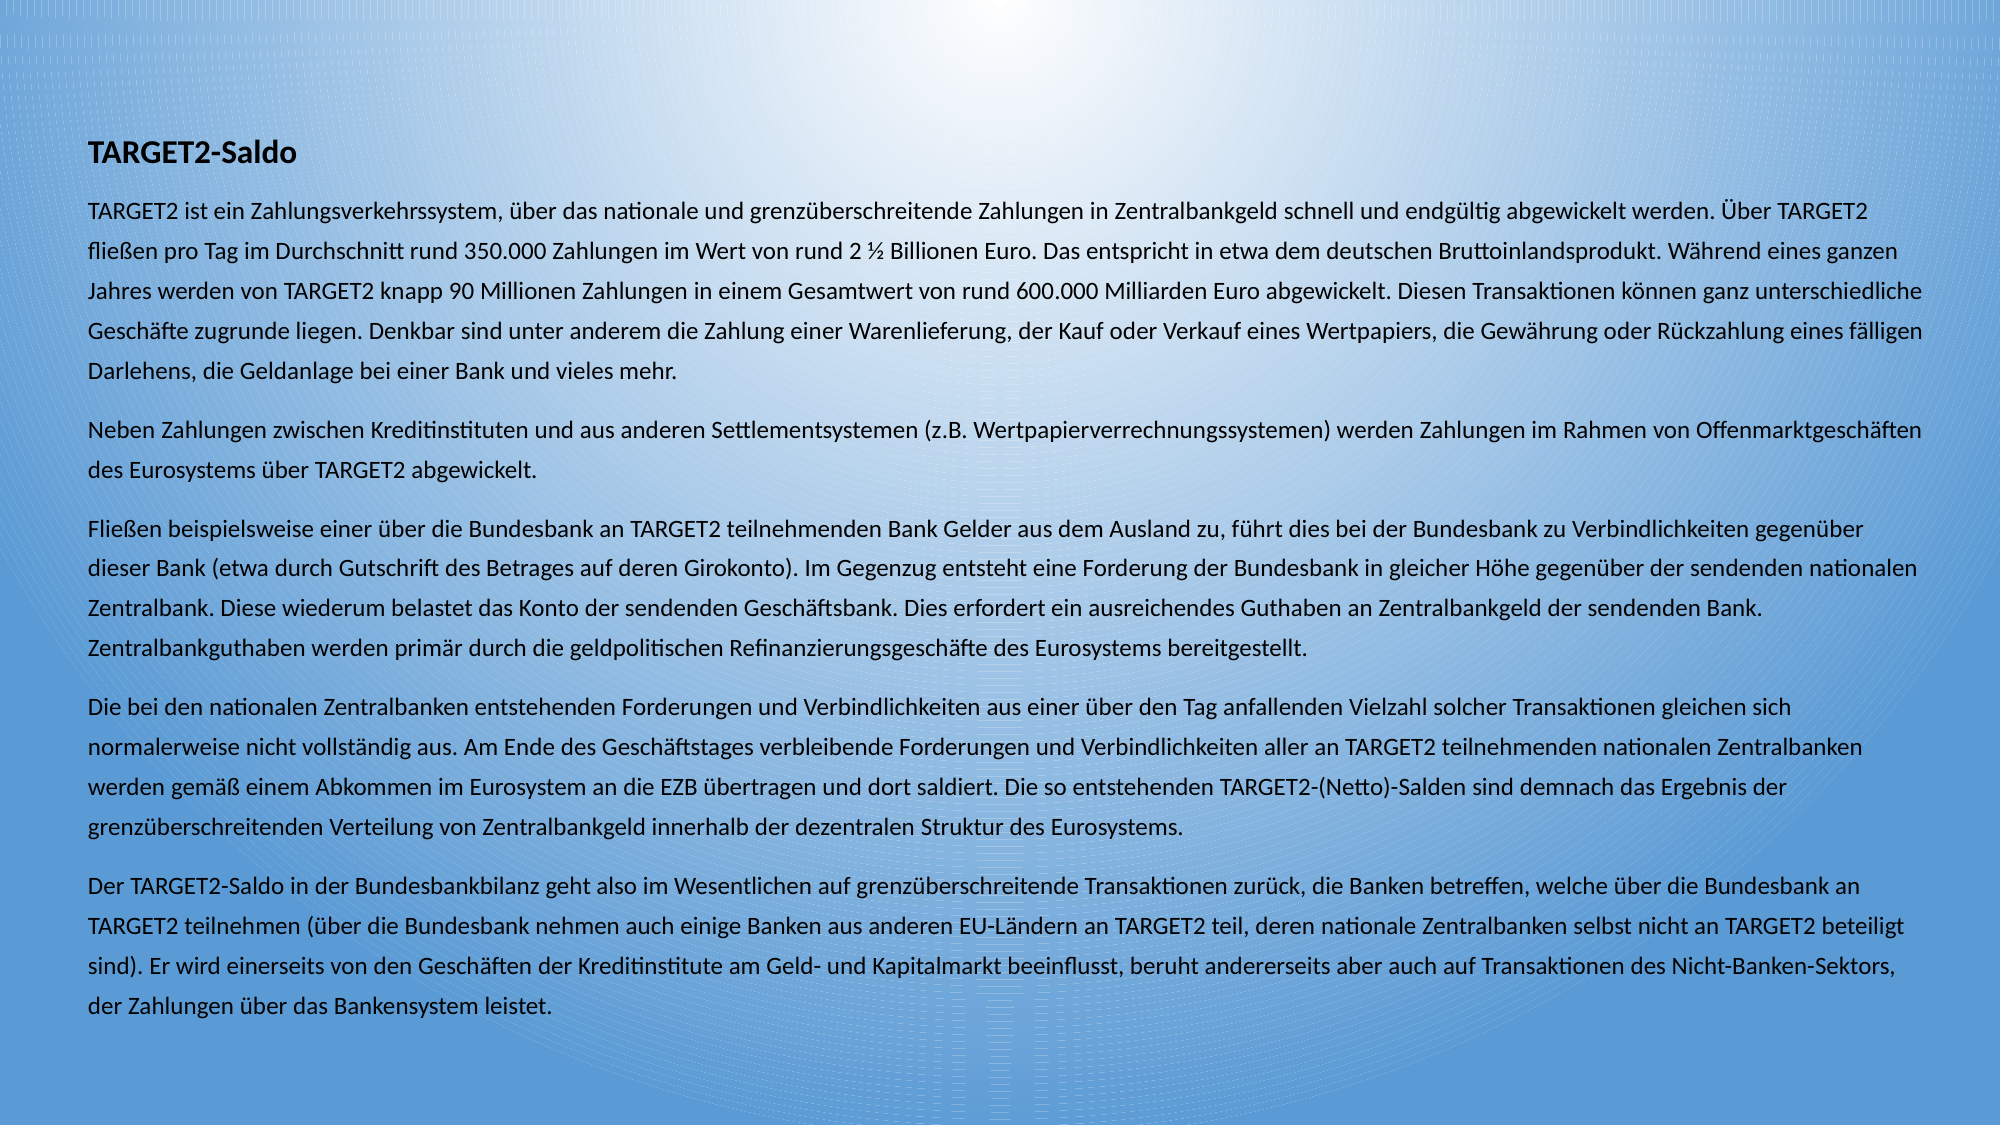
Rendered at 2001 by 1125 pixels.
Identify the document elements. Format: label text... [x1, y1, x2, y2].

text_box TARGET2-Saldo TARGET2 ist ein Zahlungsverkehrssystem, über das nationale und grenzüberschreitende Zahlungen in Zentralbankgeld schnell und endgültig abgewickelt werden. Über TARGET2 fließen pro Tag im Durchschnitt rund 350.000 Zahlungen im Wert von rund 2 ½ Billionen Euro. Das entspricht in etwa dem deutschen Bruttoinlandsprodukt. Während eines ganzen Jahres werden von TARGET2 knapp 90 Millionen Zahlungen in einem Gesamtwert von rund 600.000 Milliarden Euro abgewickelt. Diesen Transaktionen können ganz unterschiedliche Geschäfte zugrunde liegen. Denkbar sind unter anderem die Zahlung einer Warenlieferung, der Kauf oder Verkauf eines Wertpapiers, die Gewährung oder Rückzahlung eines fälligen Darlehens, die Geldanlage bei einer Bank und vieles mehr. Neben Zahlungen zwischen Kreditinstituten und aus anderen Settlementsystemen (z.B. Wertpapierverrechnungssystemen) werden Zahlungen im Rahmen von Offenmarktgeschäften des Eurosystems über TARGET2 abgewickelt. Fließen beispielsweise einer über die Bundesbank an TARGET2 teilnehmenden Bank Gelder aus dem Ausland zu, führt dies bei der Bundesbank zu Verbindlichkeiten gegenüber dieser Bank (etwa durch Gutschrift des Betrages auf deren Girokonto). Im Gegenzug entsteht eine Forderung der Bundesbank in gleicher Höhe gegenüber der sendenden nationalen Zentralbank. Diese wiederum belastet das Konto der sendenden Geschäftsbank. Dies erfordert ein ausreichendes Guthaben an Zentralbankgeld der sendenden Bank. Zentralbankguthaben werden primär durch die geldpolitischen Refinanzierungsgeschäfte des Eurosystems bereitgestellt. Die bei den nationalen Zentralbanken entstehenden Forderungen und Verbindlichkeiten aus einer über den Tag anfallenden Vielzahl solcher Transaktionen gleichen sich normalerweise nicht vollständig aus. Am Ende des Geschäftstages verbleibende Forderungen und Verbindlichkeiten aller an TARGET2 teilnehmenden nationalen Zentralbanken werden gemäß einem Abkommen im Eurosystem an die EZB übertragen und dort saldiert. Die so entstehenden TARGET2-(Netto)-Salden sind demnach das Ergebnis der grenzüberschreitenden Verteilung von Zentralbankgeld innerhalb der dezentralen Struktur des Eurosystems. Der TARGET2-Saldo in der Bundesbankbilanz geht also im Wesentlichen auf grenzüberschreitende Transaktionen zurück, die Banken betreffen, welche über die Bundesbank an TARGET2 teilnehmen (über die Bundesbank nehmen auch einige Banken aus anderen EU-Ländern an TARGET2 teil, deren nationale Zentralbanken selbst nicht an TARGET2 beteiligt sind). Er wird einerseits von den Geschäften der Kreditinstitute am Geld- und Kapitalmarkt beeinflusst, beruht andererseits aber auch auf Transaktionen des Nicht-Banken-Sektors, der Zahlungen über das Bankensystem leistet. [73, 120, 1945, 1027]
